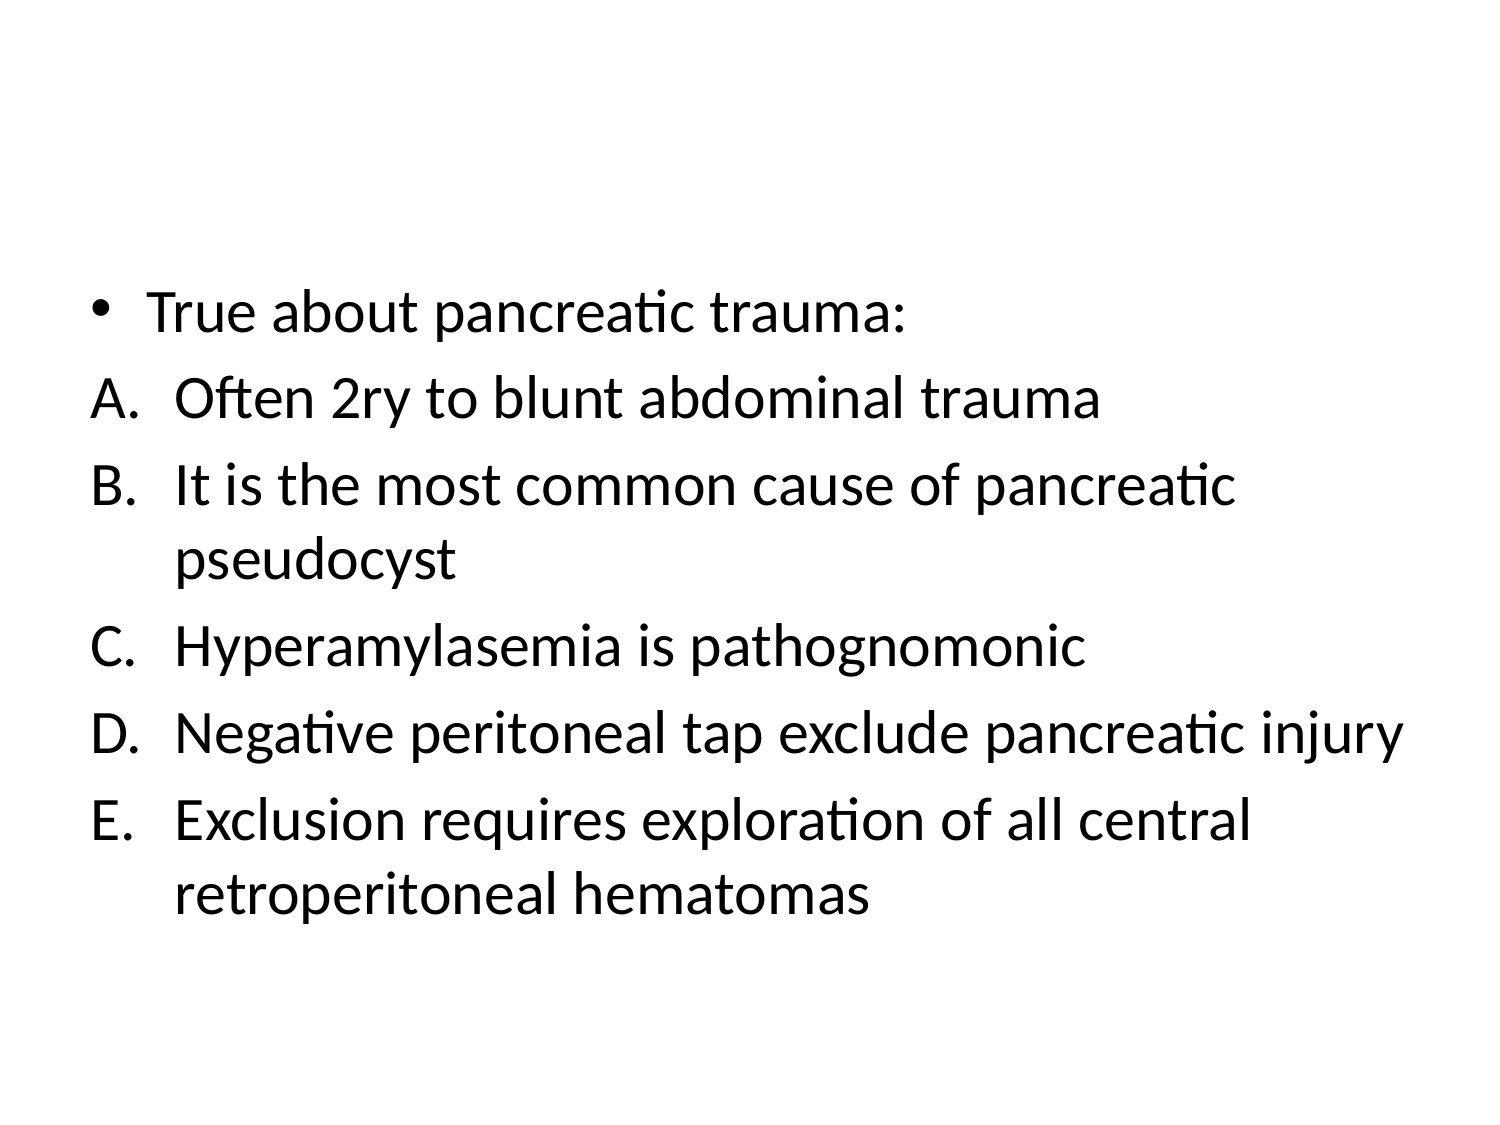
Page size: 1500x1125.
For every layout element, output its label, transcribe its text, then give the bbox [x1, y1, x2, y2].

list True about pancreatic trauma: Often 2ry to blunt abdominal trauma It is the most common cause of pancreatic pseudocyst Hyperamylasemia is pathognomonic Negative peritoneal tap exclude pancreatic injury Exclusion requires exploration of all central retroperitoneal hematomas [75, 262, 1425, 1005]
